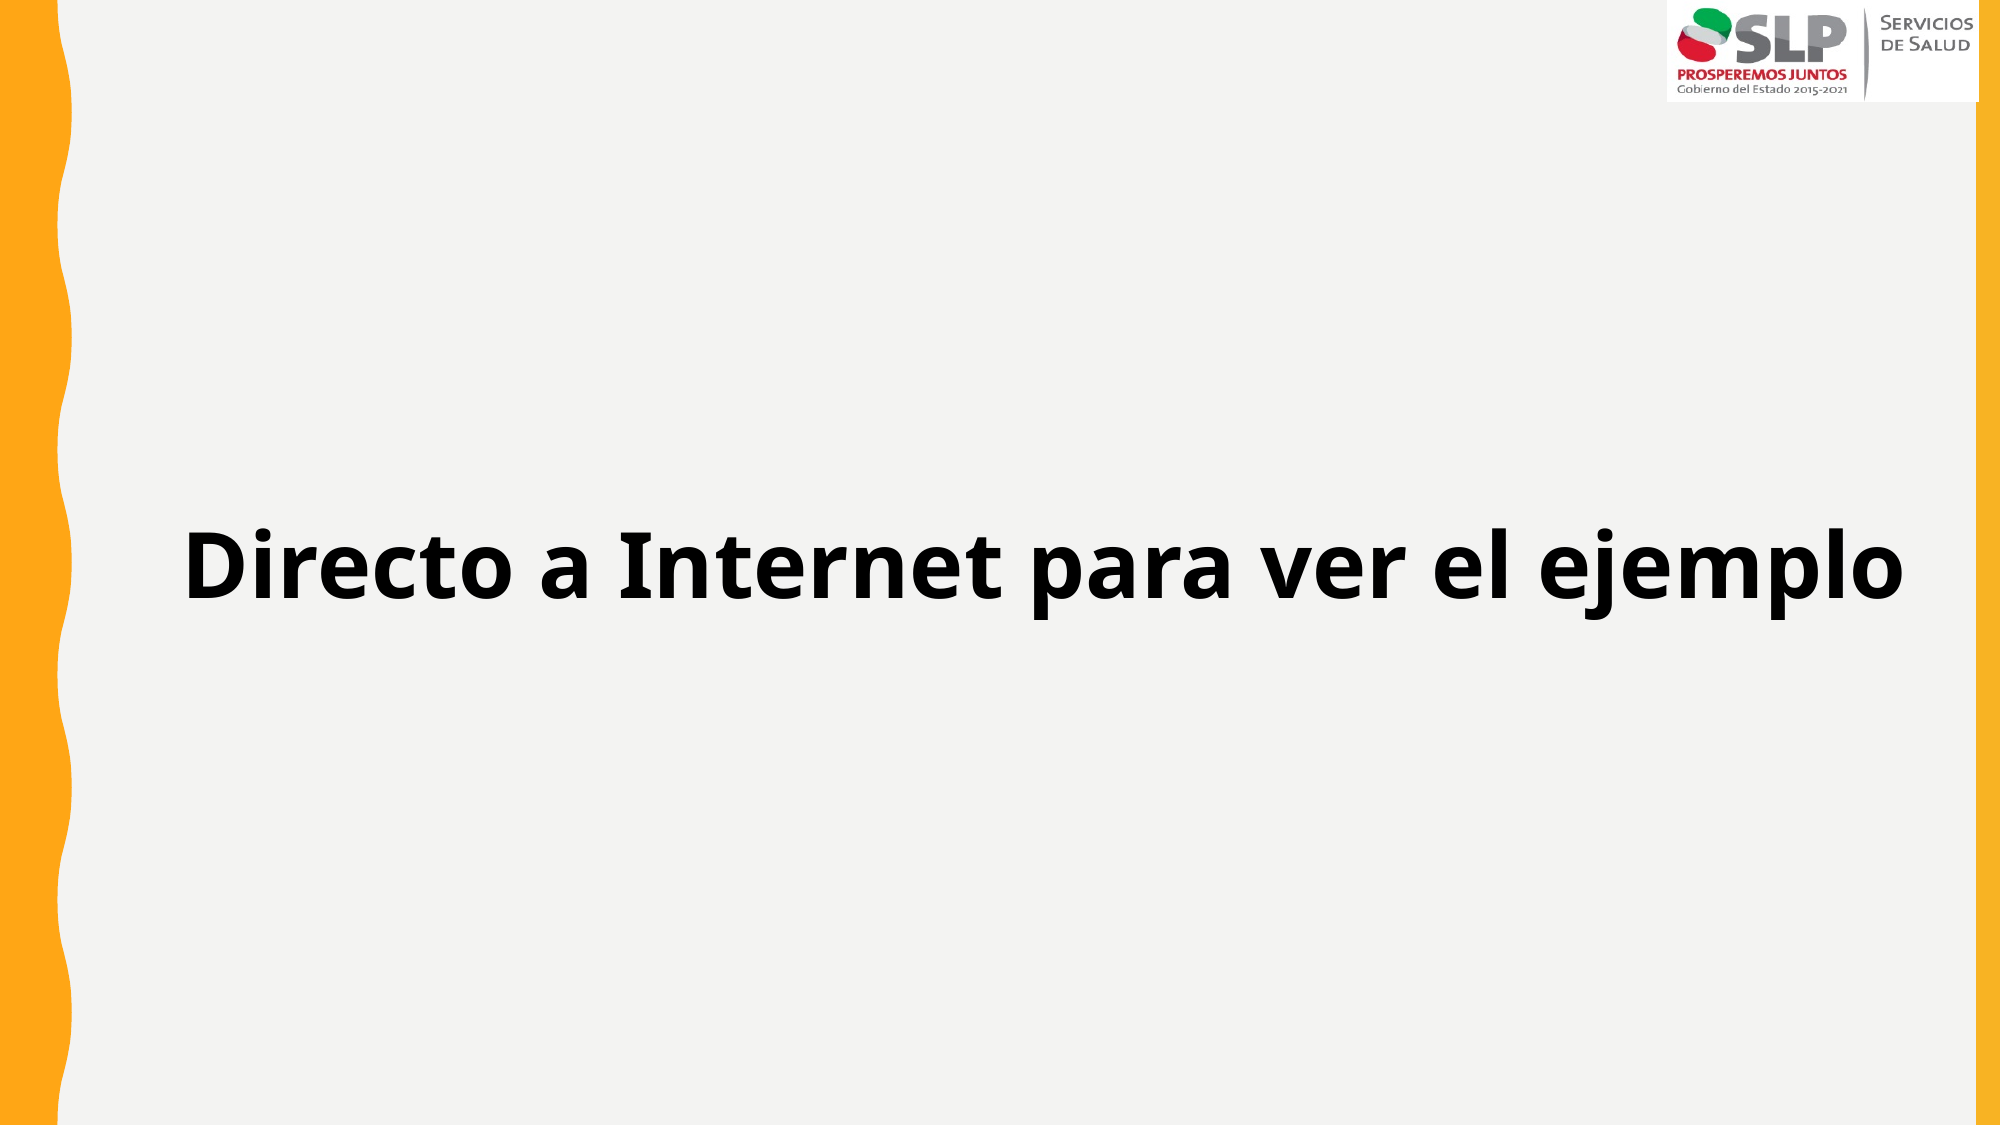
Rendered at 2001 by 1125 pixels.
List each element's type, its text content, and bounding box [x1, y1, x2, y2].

picture [1667, 0, 1979, 102]
text_box Directo a Internet para ver el ejemplo [167, 499, 1923, 624]
